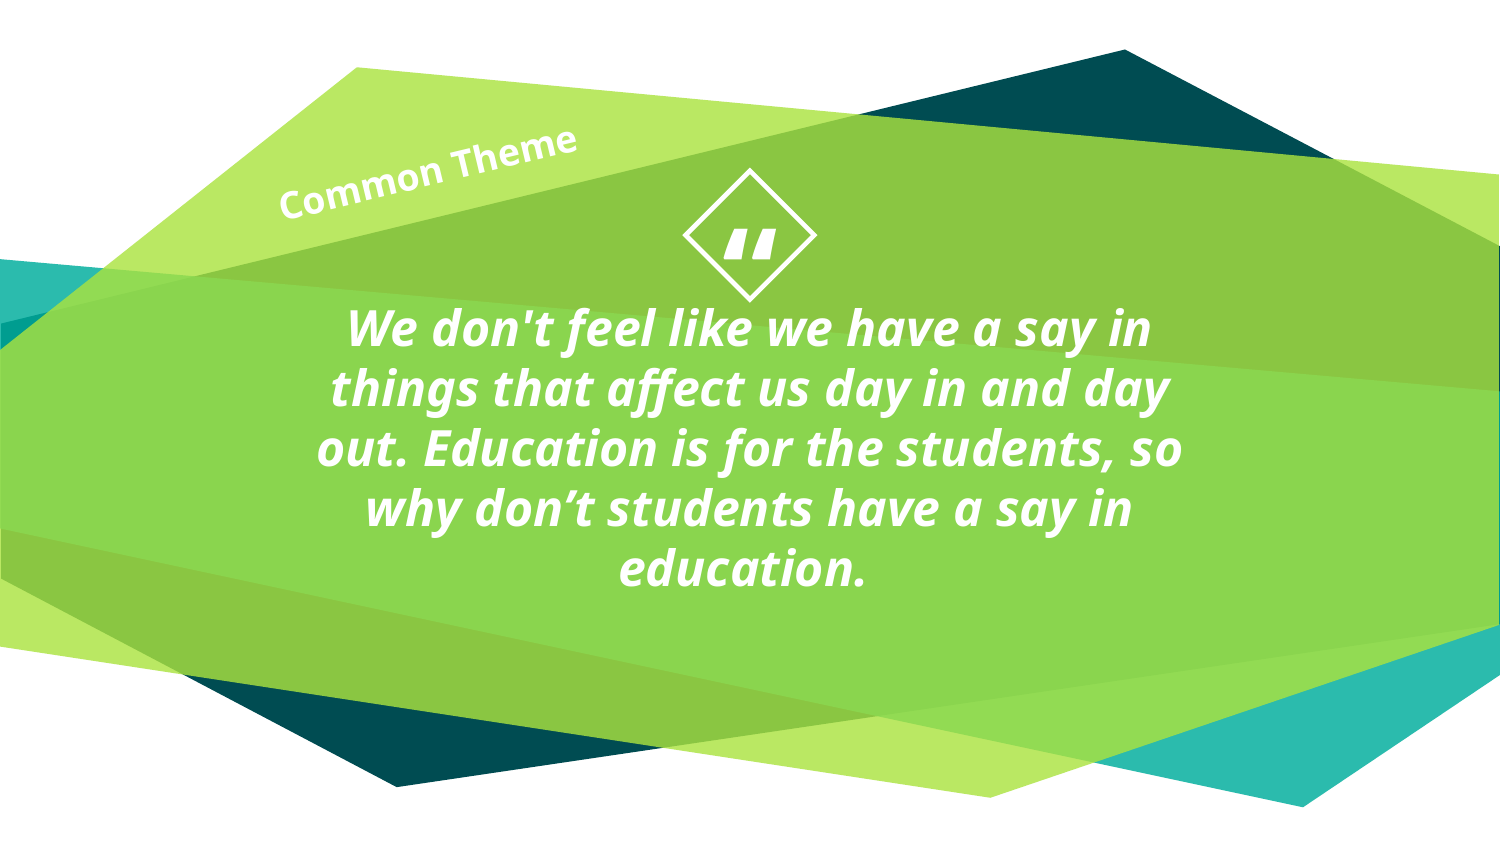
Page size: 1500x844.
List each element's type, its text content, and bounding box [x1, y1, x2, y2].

list We don't feel like we have a say in things that affect us day in and day out. Education is for the students, so why don’t students have a say in education. [300, 379, 1200, 515]
list Common Theme [0, 0, 880, 342]
